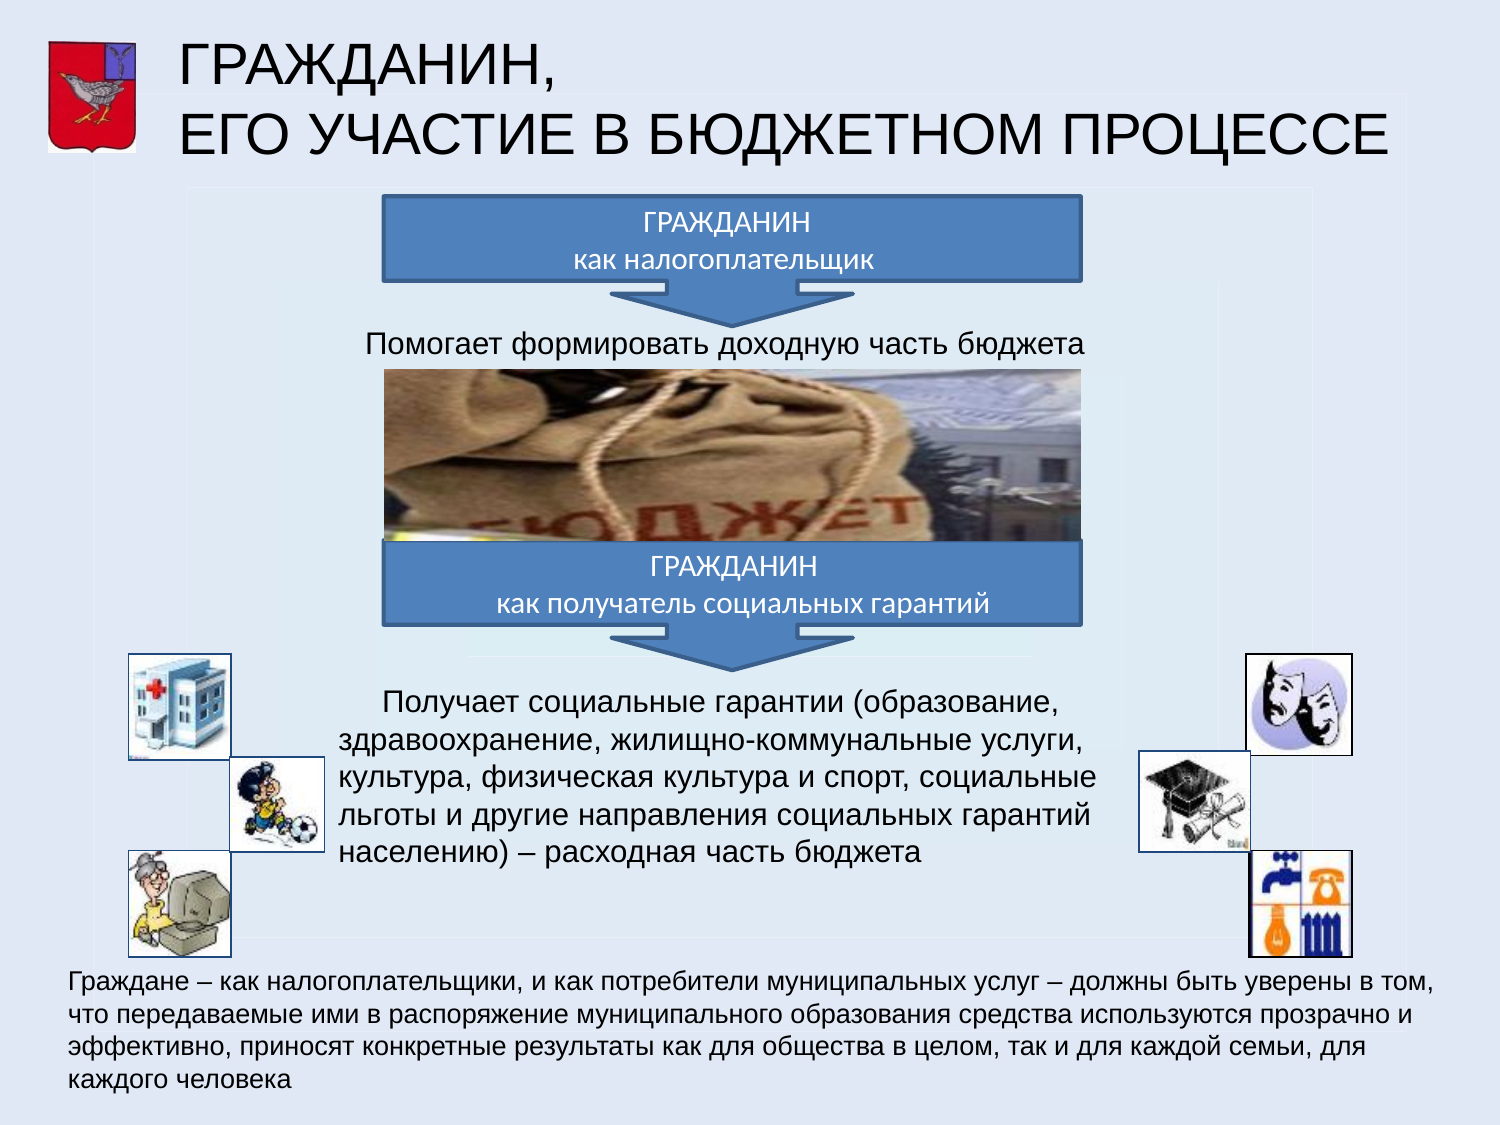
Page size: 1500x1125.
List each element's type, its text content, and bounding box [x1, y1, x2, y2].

picture [384, 369, 1081, 541]
text_box Граждане – как налогоплательщики, и как потребители муниципальных услуг – должны быть уверены в том, что передаваемые ими в распоряжение муниципального образования средства используются прозрачно и эффективно, приносят конкретные результаты как для общества в целом, так и для каждой семьи, для каждого человека [53, 956, 1471, 1101]
text_box ГРАЖДАНИН как получатель социальных гарантий [381, 546, 1083, 673]
picture [1139, 654, 1352, 957]
text_box ГРАЖДАНИН как налогоплательщик [381, 194, 1083, 329]
text_box ГРАЖДАНИН, ЕГО УЧАСТИЕ В БЮДЖЕТНОМ ПРОЦЕССЕ [17, 19, 1500, 174]
text_box Получает социальные гарантии (образование, здравоохранение, жилищно-коммунальные услуги, культура, физическая культура и спорт, социальные льготы и другие направления социальных гарантий населению) – расходная часть бюджета [323, 674, 1140, 877]
text_box Помогает формировать доходную часть бюджета [253, 316, 1211, 369]
picture [129, 654, 324, 957]
picture [48, 41, 136, 154]
